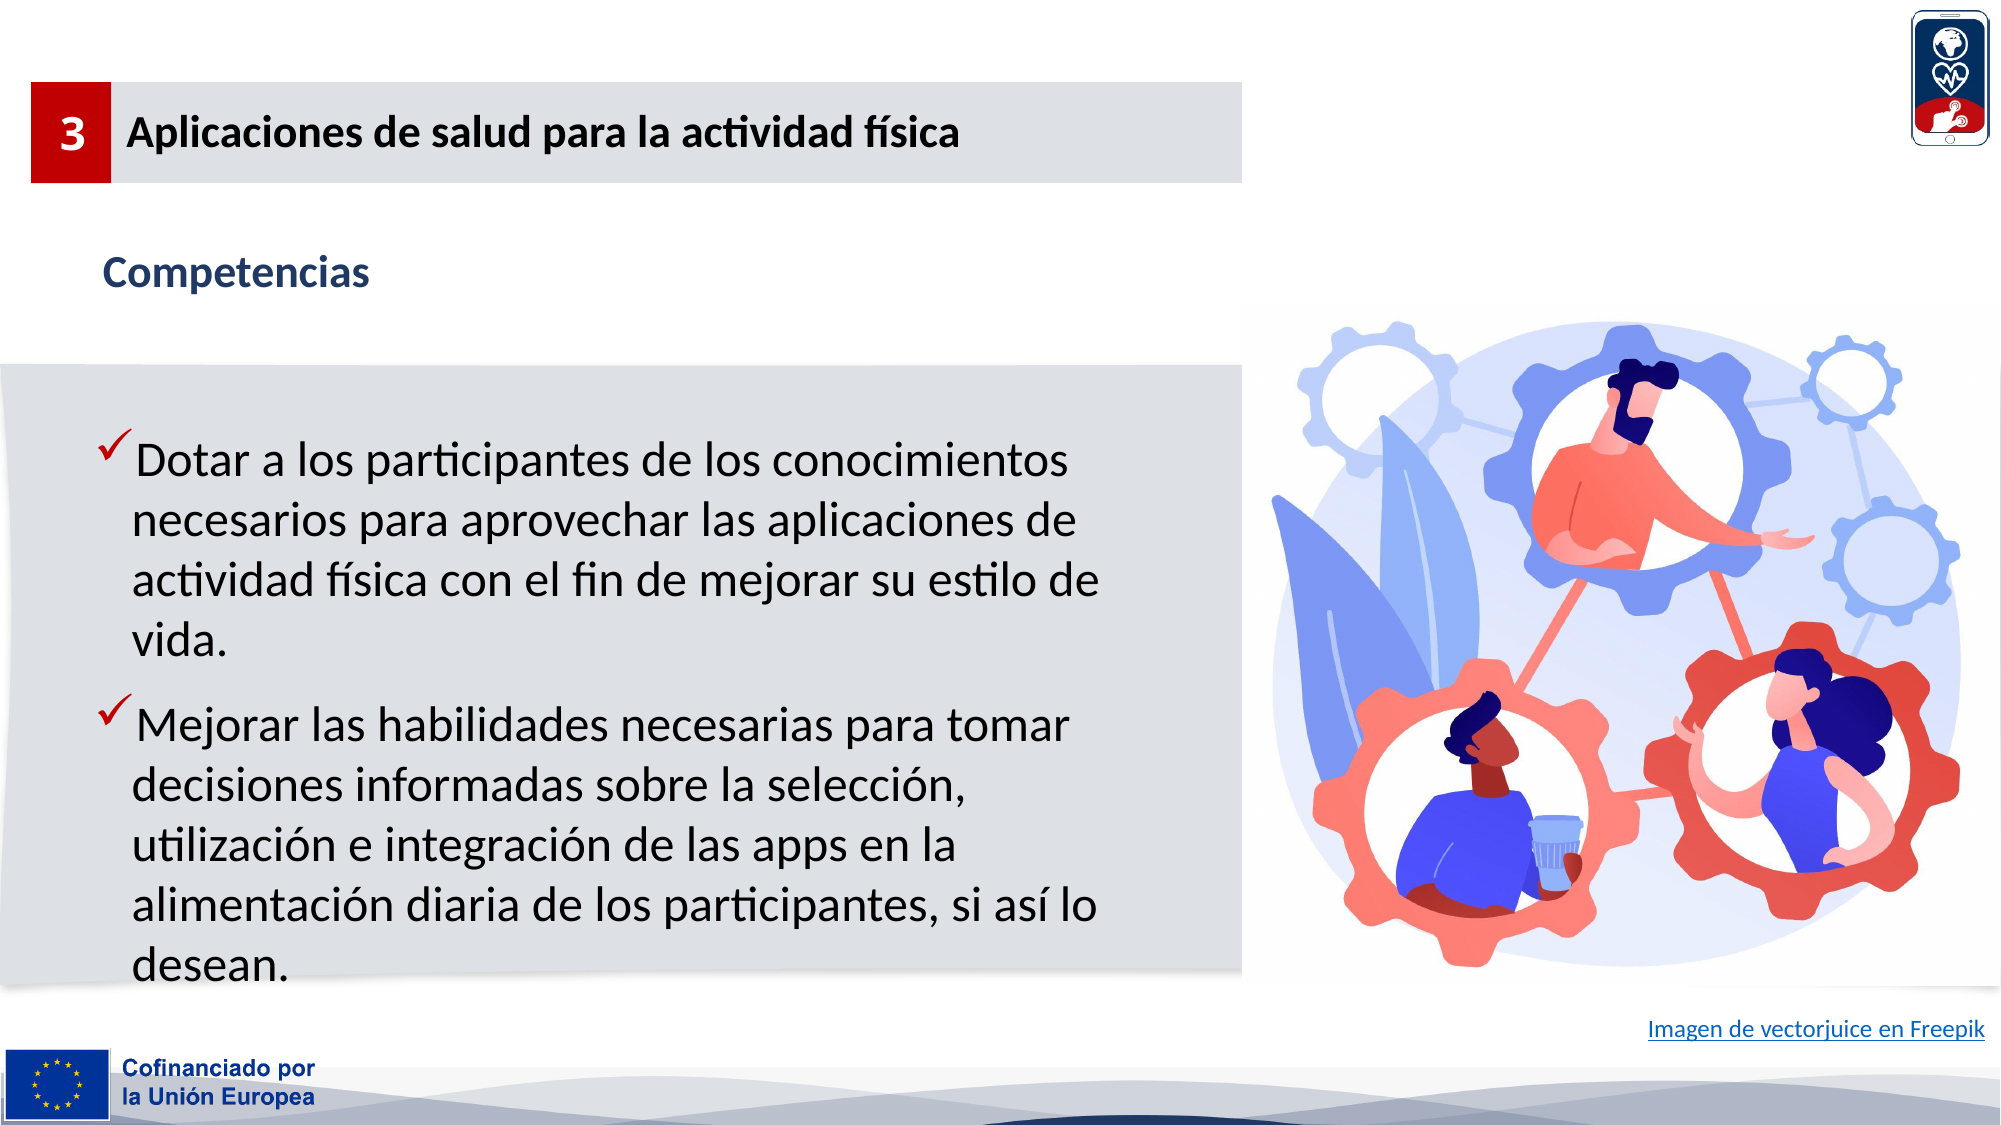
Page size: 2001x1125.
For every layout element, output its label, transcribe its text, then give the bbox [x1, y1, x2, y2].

title Competencias [87, 221, 1813, 324]
text_box [30, 81, 112, 184]
picture [1241, 302, 2000, 986]
text_box Imagen de vectorjuice en Freepik [561, 1005, 2000, 1051]
text_box 3 [45, 96, 114, 167]
list Dotar a los participantes de los conocimientos necesarios para aprovechar las aplicaciones de actividad física con el fin de mejorar su estilo de vida. Mejorar las habilidades necesarias para tomar decisiones informadas sobre la selección, utilización e integración de las apps en la alimentación diaria de los participantes, si así lo desean. [79, 418, 1128, 911]
picture [1911, 10, 1990, 146]
picture [0, 1044, 2001, 1125]
text_box Aplicaciones de salud para la actividad física [111, 82, 1242, 183]
text_box 1 [18, 71, 87, 142]
